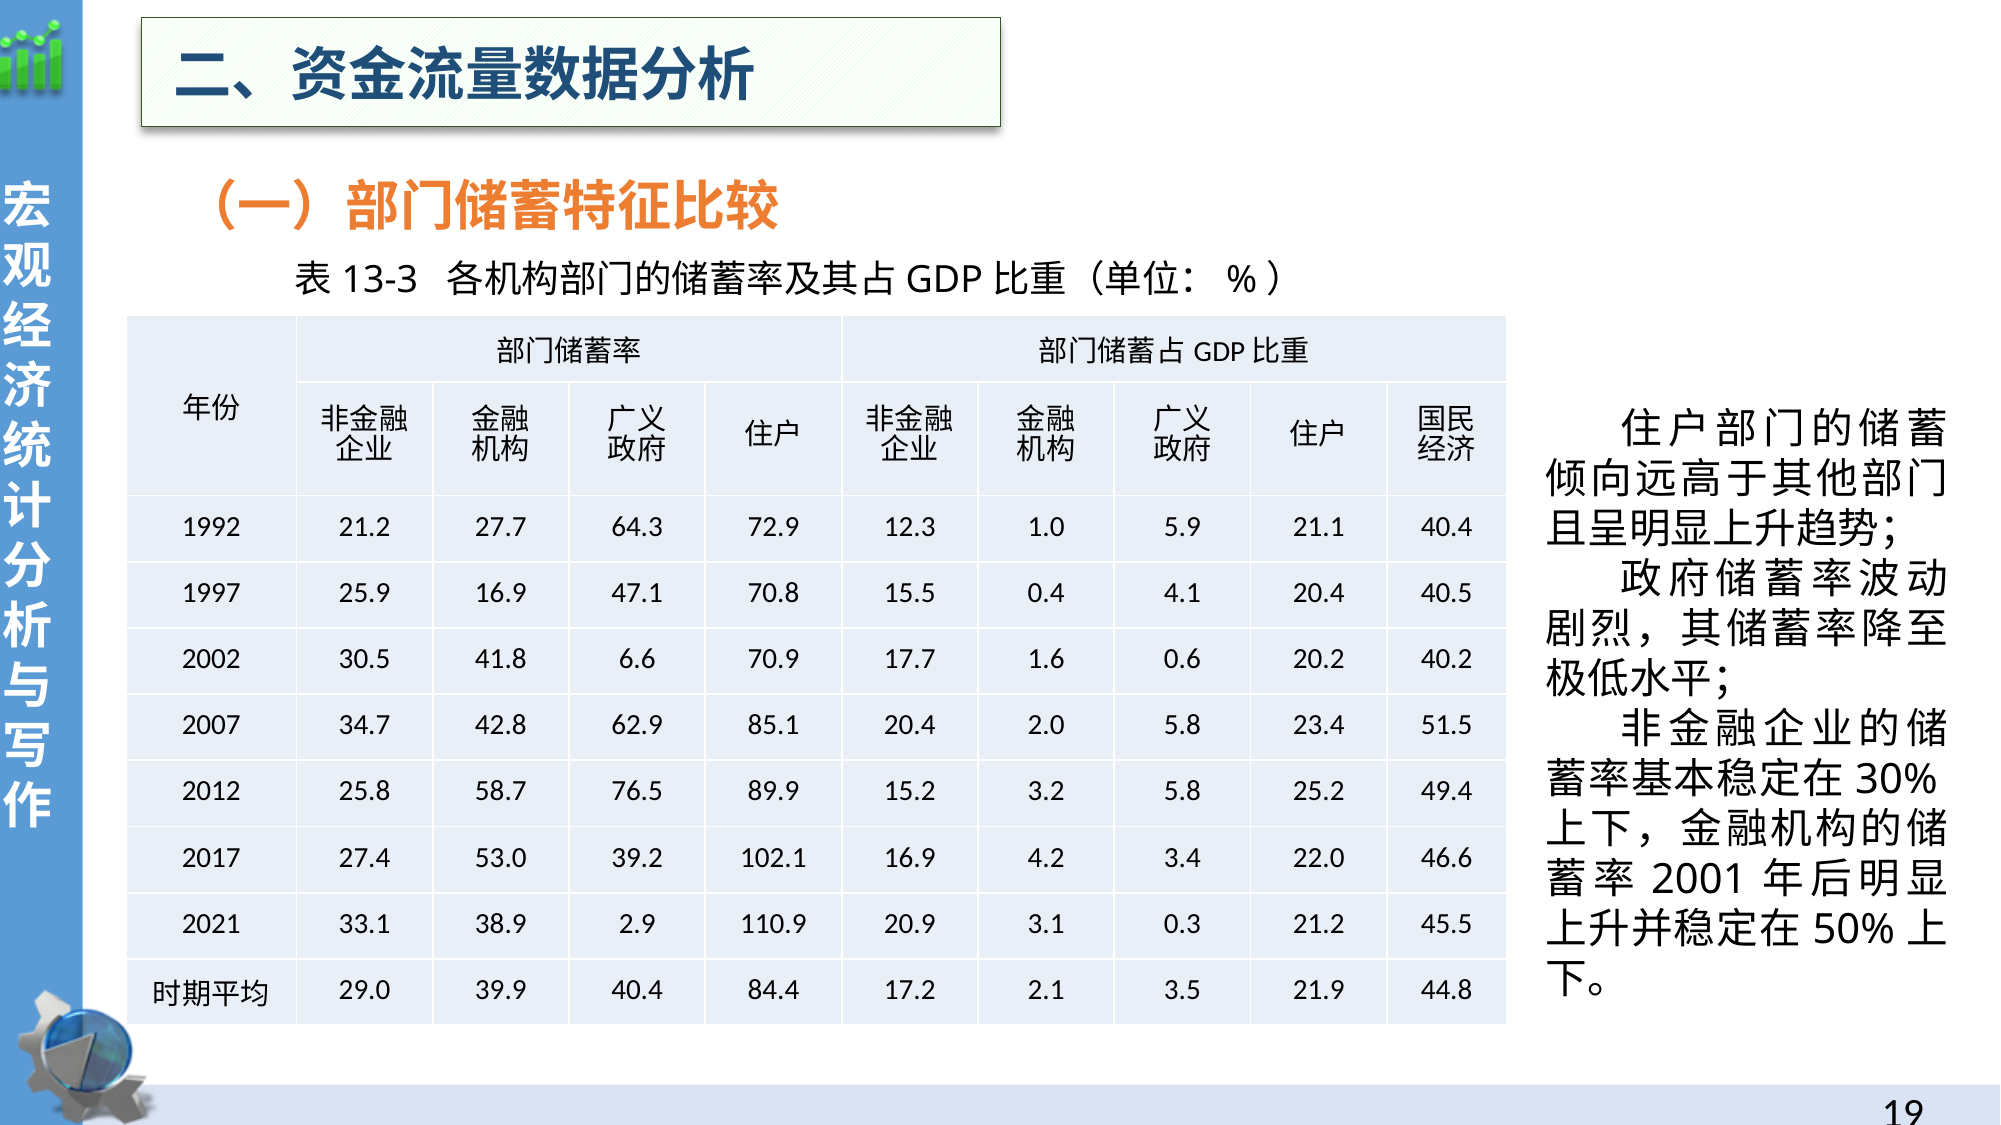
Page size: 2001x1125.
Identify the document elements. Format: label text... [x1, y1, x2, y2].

table_cell 38.9 [434, 894, 568, 958]
table_header 年份 [127, 316, 296, 495]
table_cell 33.1 [297, 894, 432, 958]
table_cell 58.7 [434, 761, 568, 826]
table_cell 34.7 [297, 695, 432, 759]
table_cell 2.1 [979, 960, 1113, 1024]
table_cell 47.1 [570, 563, 704, 627]
table_cell 6.6 [570, 629, 704, 693]
table_cell 20.4 [1251, 563, 1386, 627]
table_cell 5.9 [1115, 496, 1250, 561]
table_cell 1992 [127, 496, 296, 561]
table_cell 住户 [1251, 383, 1386, 495]
table_cell 17.2 [843, 960, 977, 1024]
table_cell 102.1 [706, 827, 841, 892]
table_cell 16.9 [843, 827, 977, 892]
text_box （一）部门储蓄特征比较 [127, 131, 1895, 241]
table_cell 84.4 [706, 960, 841, 1024]
table_cell 25.9 [297, 563, 432, 627]
table_cell 21.1 [1251, 496, 1386, 561]
table_cell 15.2 [843, 761, 977, 826]
table_cell 53.0 [434, 827, 568, 892]
table_cell 39.9 [434, 960, 568, 1024]
table_cell 45.5 [1388, 894, 1506, 958]
table_header 部门储蓄占GDP比重 [843, 316, 1506, 381]
table_cell 非金融企业 [843, 383, 977, 495]
text_box 二、资金流量数据分析 [141, 17, 1000, 127]
table_cell 住户 [706, 383, 841, 495]
table_cell 40.5 [1388, 563, 1506, 627]
table_cell 0.4 [979, 563, 1113, 627]
text_box [179, 241, 1843, 730]
table_cell 30.5 [297, 629, 432, 693]
table_cell 41.8 [434, 629, 568, 693]
table_cell 22.0 [1251, 827, 1386, 892]
table_cell 70.8 [706, 563, 841, 627]
table_cell 27.4 [297, 827, 432, 892]
table_cell 3.1 [979, 894, 1113, 958]
table_cell 72.9 [706, 496, 841, 561]
table_cell 20.2 [1251, 629, 1386, 693]
table_cell 20.4 [843, 695, 977, 759]
table_cell 2012 [127, 761, 296, 826]
table_cell 2002 [127, 629, 296, 693]
text_box 表13-3 各机构部门的储蓄率及其占GDP比重（单位：%） [280, 247, 1353, 308]
table_cell 时期平均 [127, 960, 296, 1024]
picture [0, 0, 2001, 1125]
table_cell 1997 [127, 563, 296, 627]
table_cell 金融 机构 [434, 383, 568, 495]
text_box 住户部门的储蓄倾向远高于其他部门且呈明显上升趋势； 政府储蓄率波动剧烈，其储蓄率降至极低水平； 非金融企业的储蓄率基本稳定在30%上下，金融机构的储蓄率2001年后明显上升并稳定在50%上下。 [1530, 394, 1963, 1010]
table_cell 2021 [127, 894, 296, 958]
table_cell 25.8 [297, 761, 432, 826]
table_header 部门储蓄率 [297, 316, 841, 381]
table_cell 27.7 [434, 496, 568, 561]
table_cell 16.9 [434, 563, 568, 627]
table_cell 76.5 [570, 761, 704, 826]
table_cell 23.4 [1251, 695, 1386, 759]
table_cell 21.2 [1251, 894, 1386, 958]
table_cell 3.5 [1115, 960, 1250, 1024]
table_cell 国民 经济 [1388, 383, 1506, 495]
table_cell 49.4 [1388, 761, 1506, 826]
table_cell 3.4 [1115, 827, 1250, 892]
table_cell 89.9 [706, 761, 841, 826]
table_cell 40.2 [1388, 629, 1506, 693]
table_cell 1.0 [979, 496, 1113, 561]
table_cell 51.5 [1388, 695, 1506, 759]
table_cell 62.9 [570, 695, 704, 759]
table_cell 15.5 [843, 563, 977, 627]
table_cell 2.9 [570, 894, 704, 958]
table_cell 20.9 [843, 894, 977, 958]
table_cell 39.2 [570, 827, 704, 892]
table_cell 4.2 [979, 827, 1113, 892]
table_cell 21.2 [297, 496, 432, 561]
table_cell 21.9 [1251, 960, 1386, 1024]
table_cell 5.8 [1115, 695, 1250, 759]
table_cell 42.8 [434, 695, 568, 759]
table_cell 64.3 [570, 496, 704, 561]
table_cell 3.2 [979, 761, 1113, 826]
table_cell 25.2 [1251, 761, 1386, 826]
table_cell 85.1 [706, 695, 841, 759]
table_cell 金融 机构 [979, 383, 1113, 495]
text_box [1508, 730, 1867, 1025]
table_cell 110.9 [706, 894, 841, 958]
table_cell 2017 [127, 827, 296, 892]
table_cell 70.9 [706, 629, 841, 693]
table_cell 2.0 [979, 695, 1113, 759]
table_cell 12.3 [843, 496, 977, 561]
table_cell 广义 政府 [1115, 383, 1250, 495]
table_cell 44.8 [1388, 960, 1506, 1024]
table_cell 17.7 [843, 629, 977, 693]
table_cell 0.6 [1115, 629, 1250, 693]
table_cell 非金融企业 [297, 383, 432, 495]
table_cell 2007 [127, 695, 296, 759]
table_cell 40.4 [570, 960, 704, 1024]
table_cell 0.3 [1115, 894, 1250, 958]
table_cell 1.6 [979, 629, 1113, 693]
text_box 宏观经济统计分析与写作 [0, 116, 70, 891]
table_cell 40.4 [1388, 496, 1506, 561]
text_box 18 [1786, 1085, 1940, 1125]
table_cell 5.8 [1115, 761, 1250, 826]
table_cell 4.1 [1115, 563, 1250, 627]
table_cell 广义 政府 [570, 383, 704, 495]
table_cell 29.0 [297, 960, 432, 1024]
table_cell 46.6 [1388, 827, 1506, 892]
